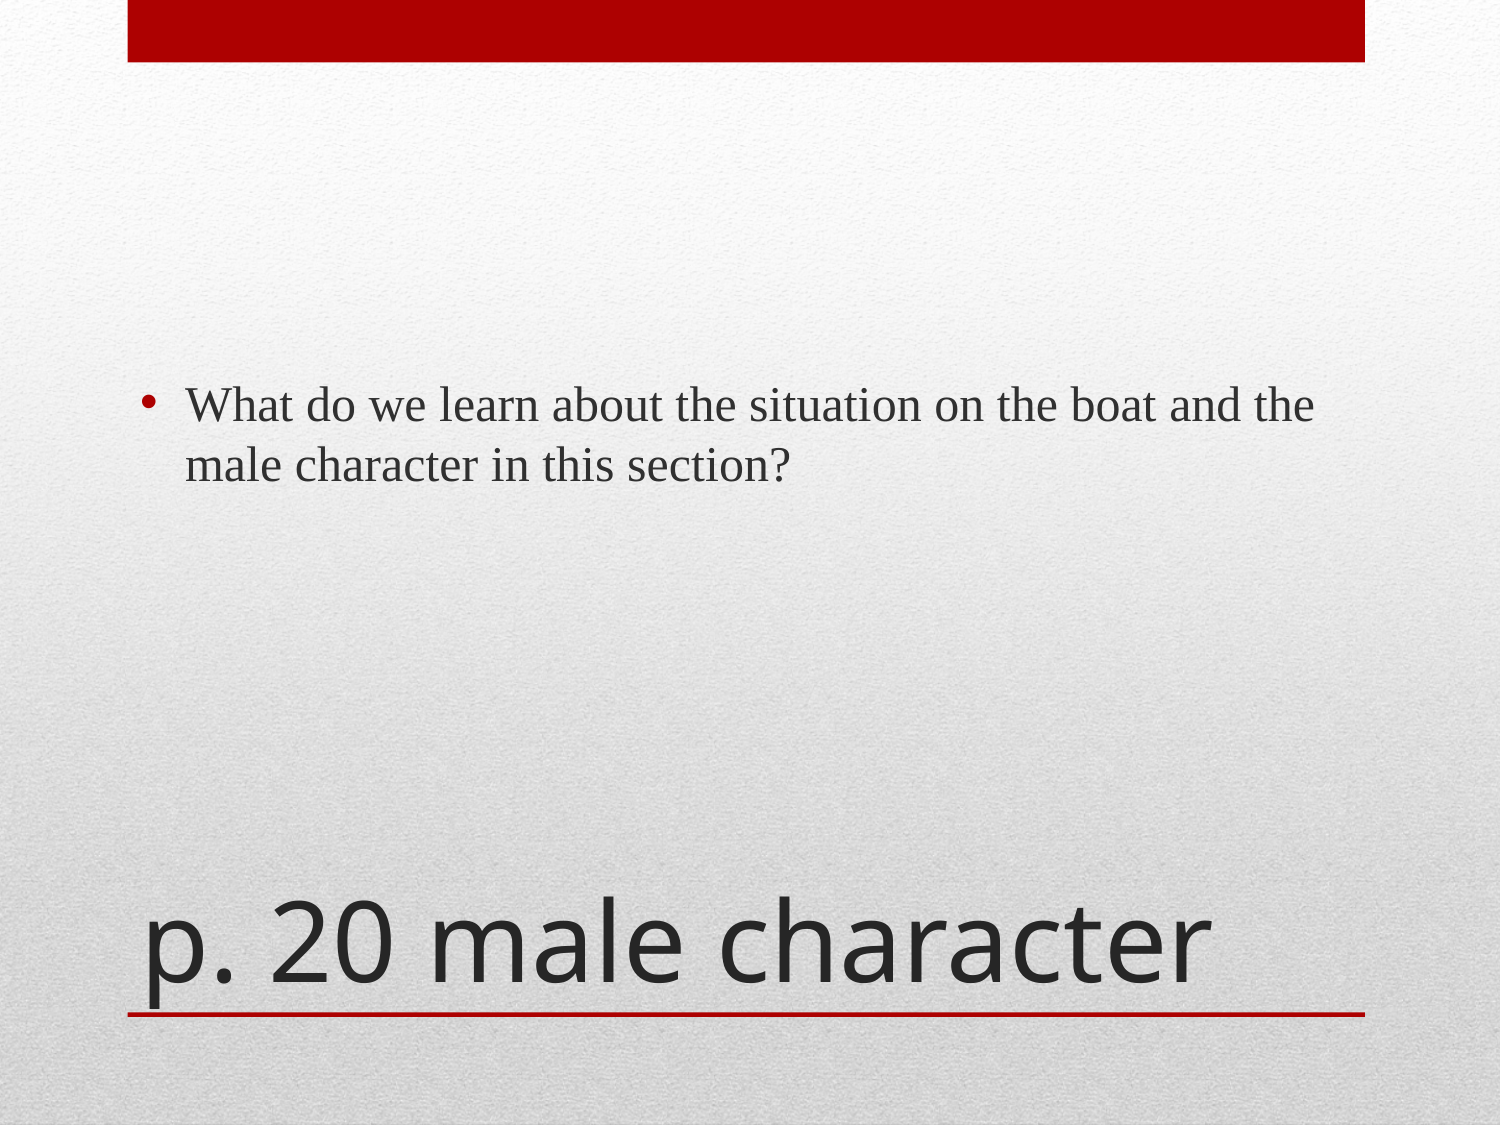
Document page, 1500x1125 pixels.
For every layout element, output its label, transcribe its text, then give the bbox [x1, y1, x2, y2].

title p. 20 male character [125, 750, 1238, 1013]
list What do we learn about the situation on the boat and the male character in this section? [125, 112, 1363, 750]
